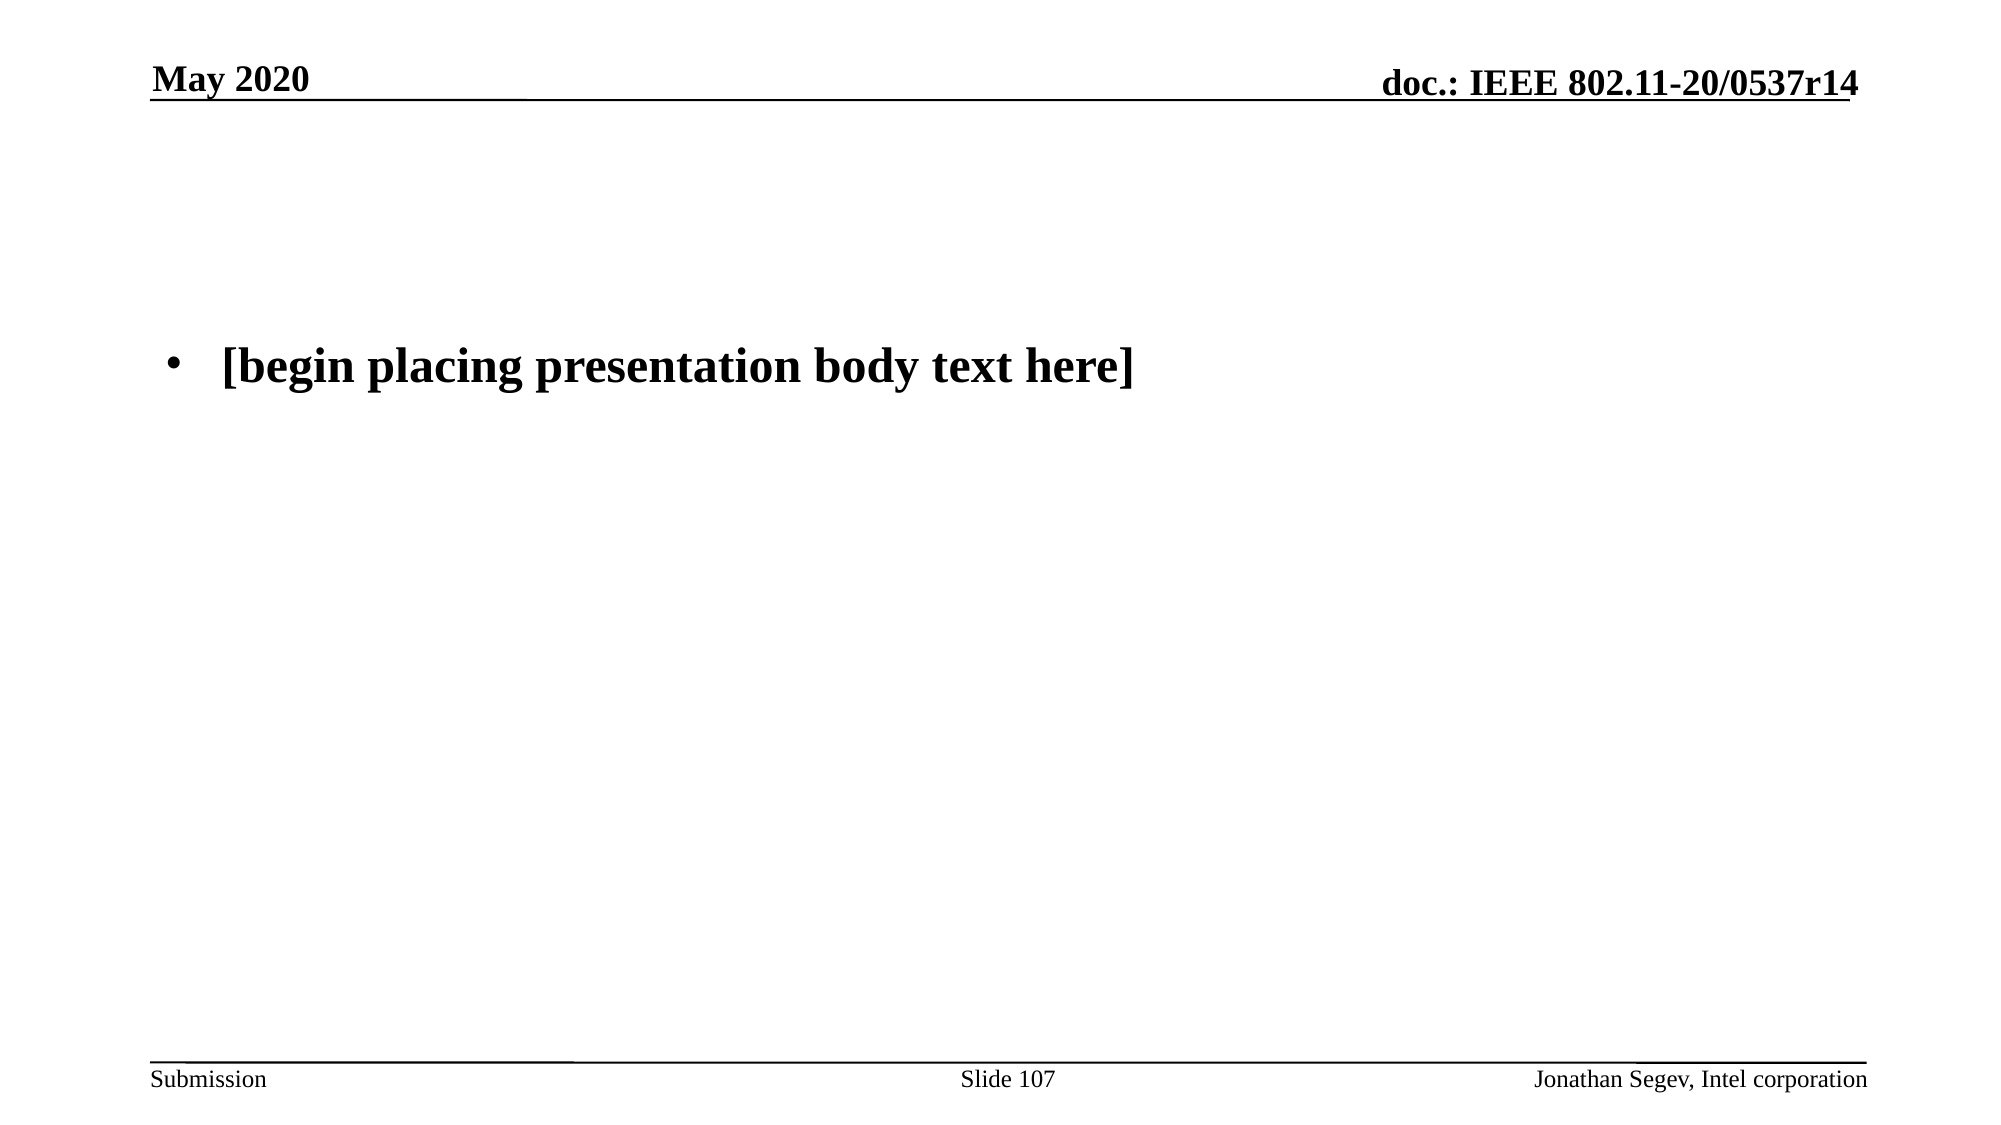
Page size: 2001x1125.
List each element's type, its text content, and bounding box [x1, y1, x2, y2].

list [begin placing presentation body text here] [149, 324, 1850, 1000]
footer Jonathan Segev, Intel corporation [1171, 1061, 1869, 1093]
slide_number Slide 107 [950, 1061, 1067, 1123]
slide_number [152, 54, 563, 100]
